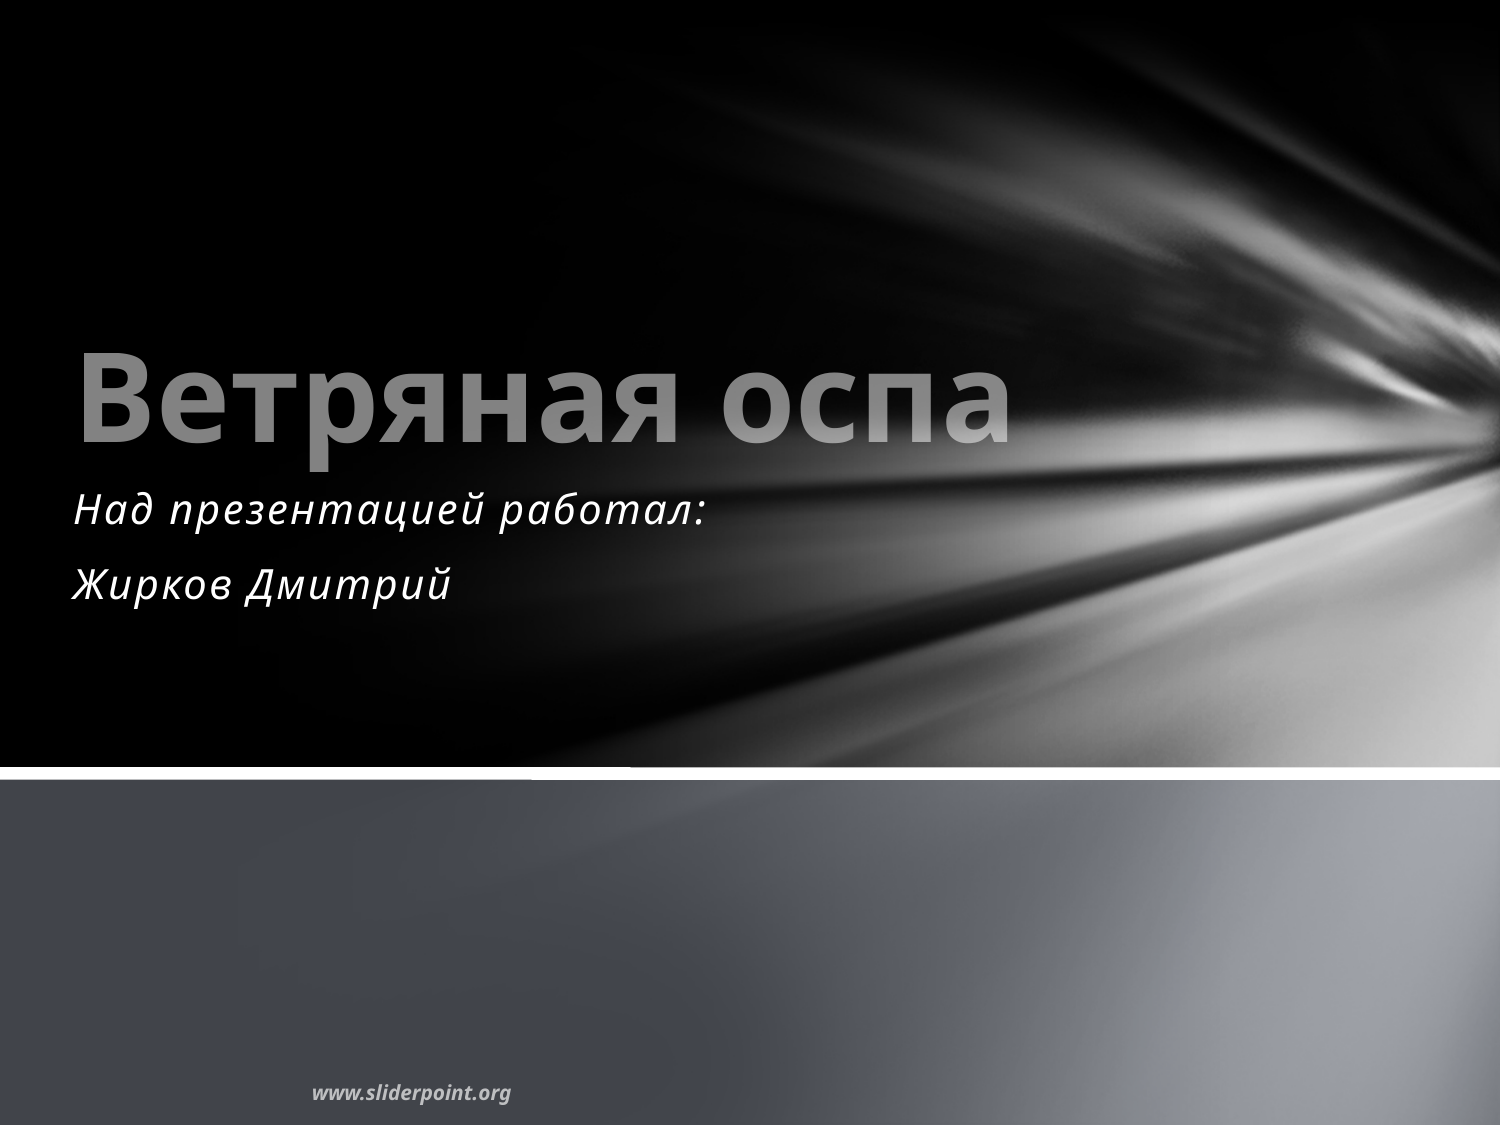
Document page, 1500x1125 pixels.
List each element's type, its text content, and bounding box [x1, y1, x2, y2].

subtitle Над презентацией работал: Жирков Дмитрий [57, 475, 808, 700]
footer www.sliderpoint.org [296, 1073, 968, 1115]
title Ветряная оспа [57, 75, 1318, 475]
